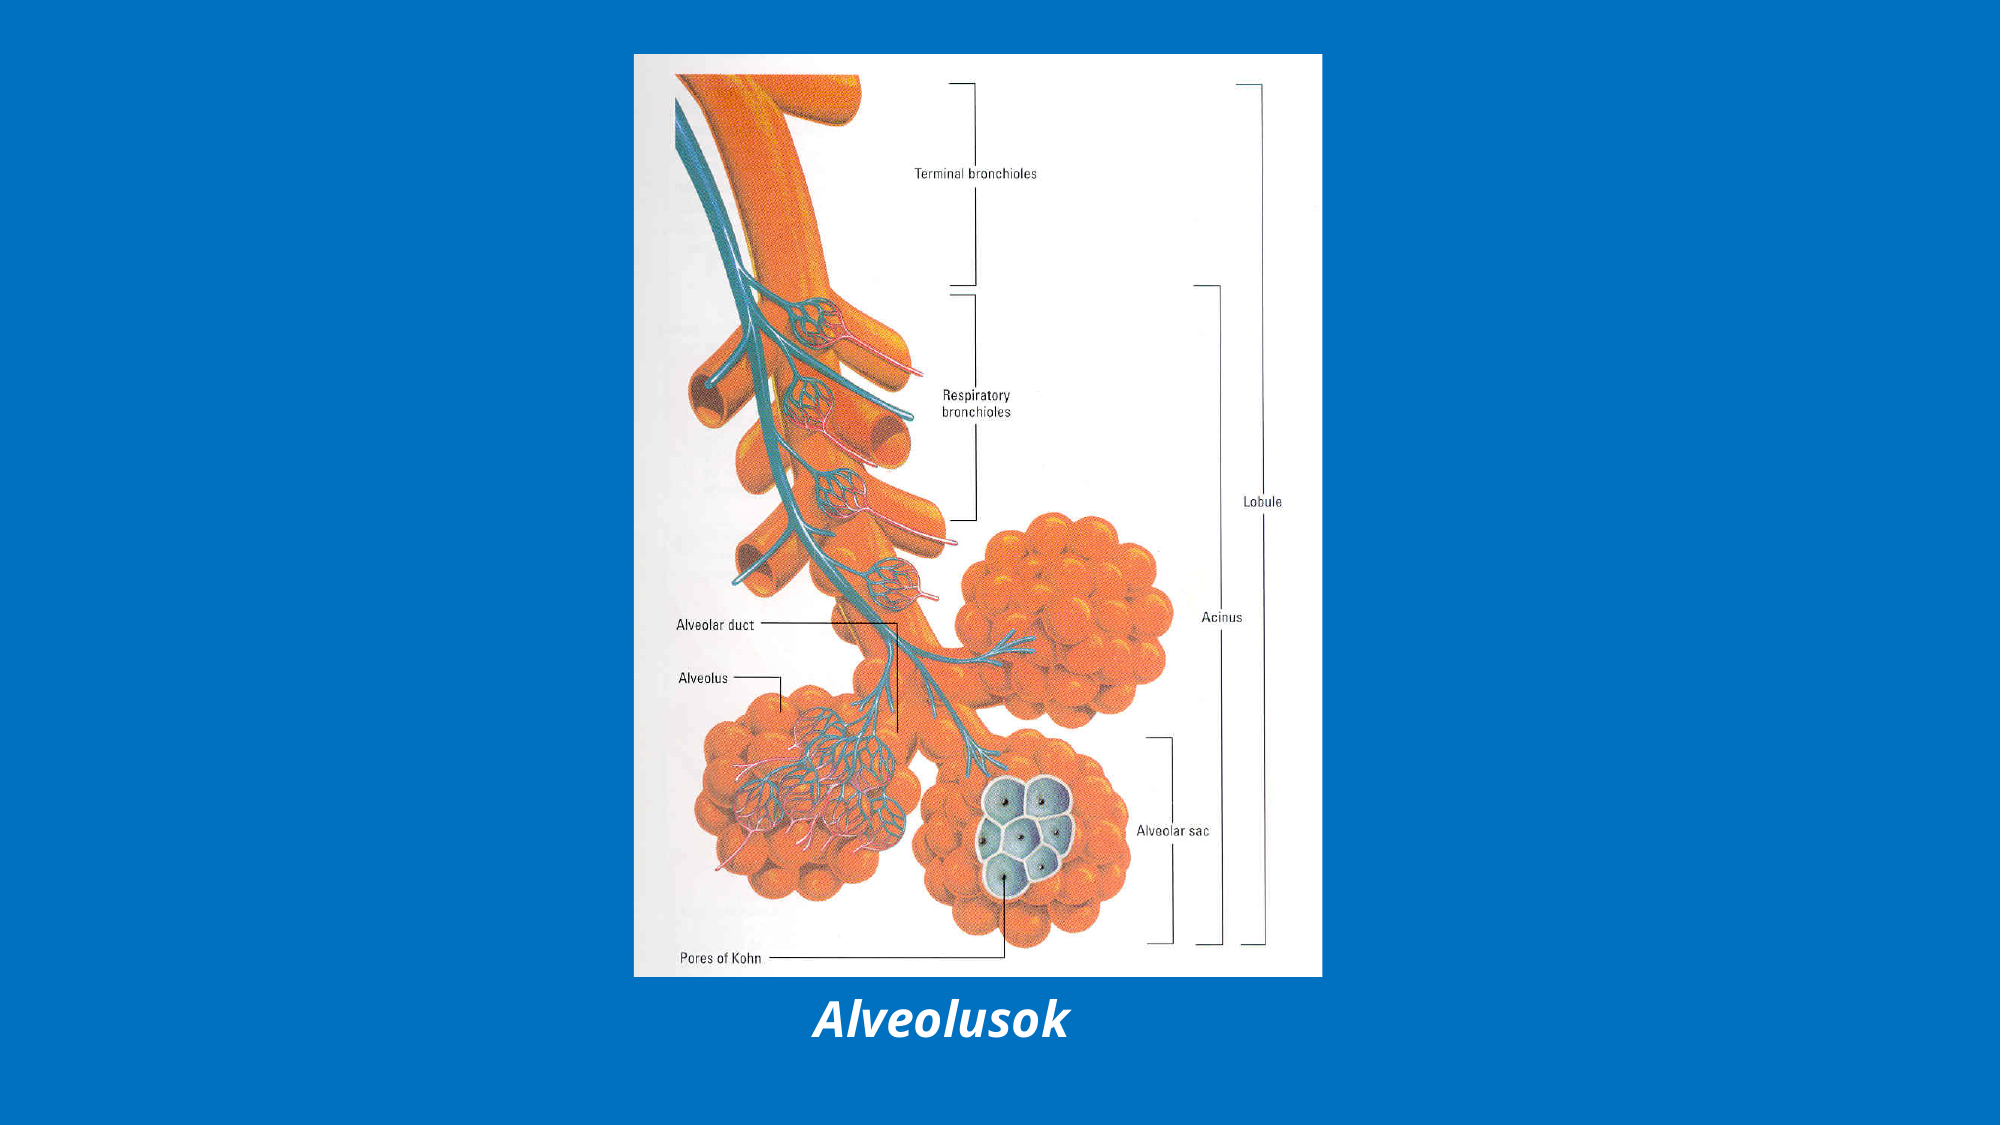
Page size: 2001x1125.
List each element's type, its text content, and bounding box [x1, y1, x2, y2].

picture [633, 54, 1323, 977]
text_box Alveolusok [799, 979, 1098, 1055]
